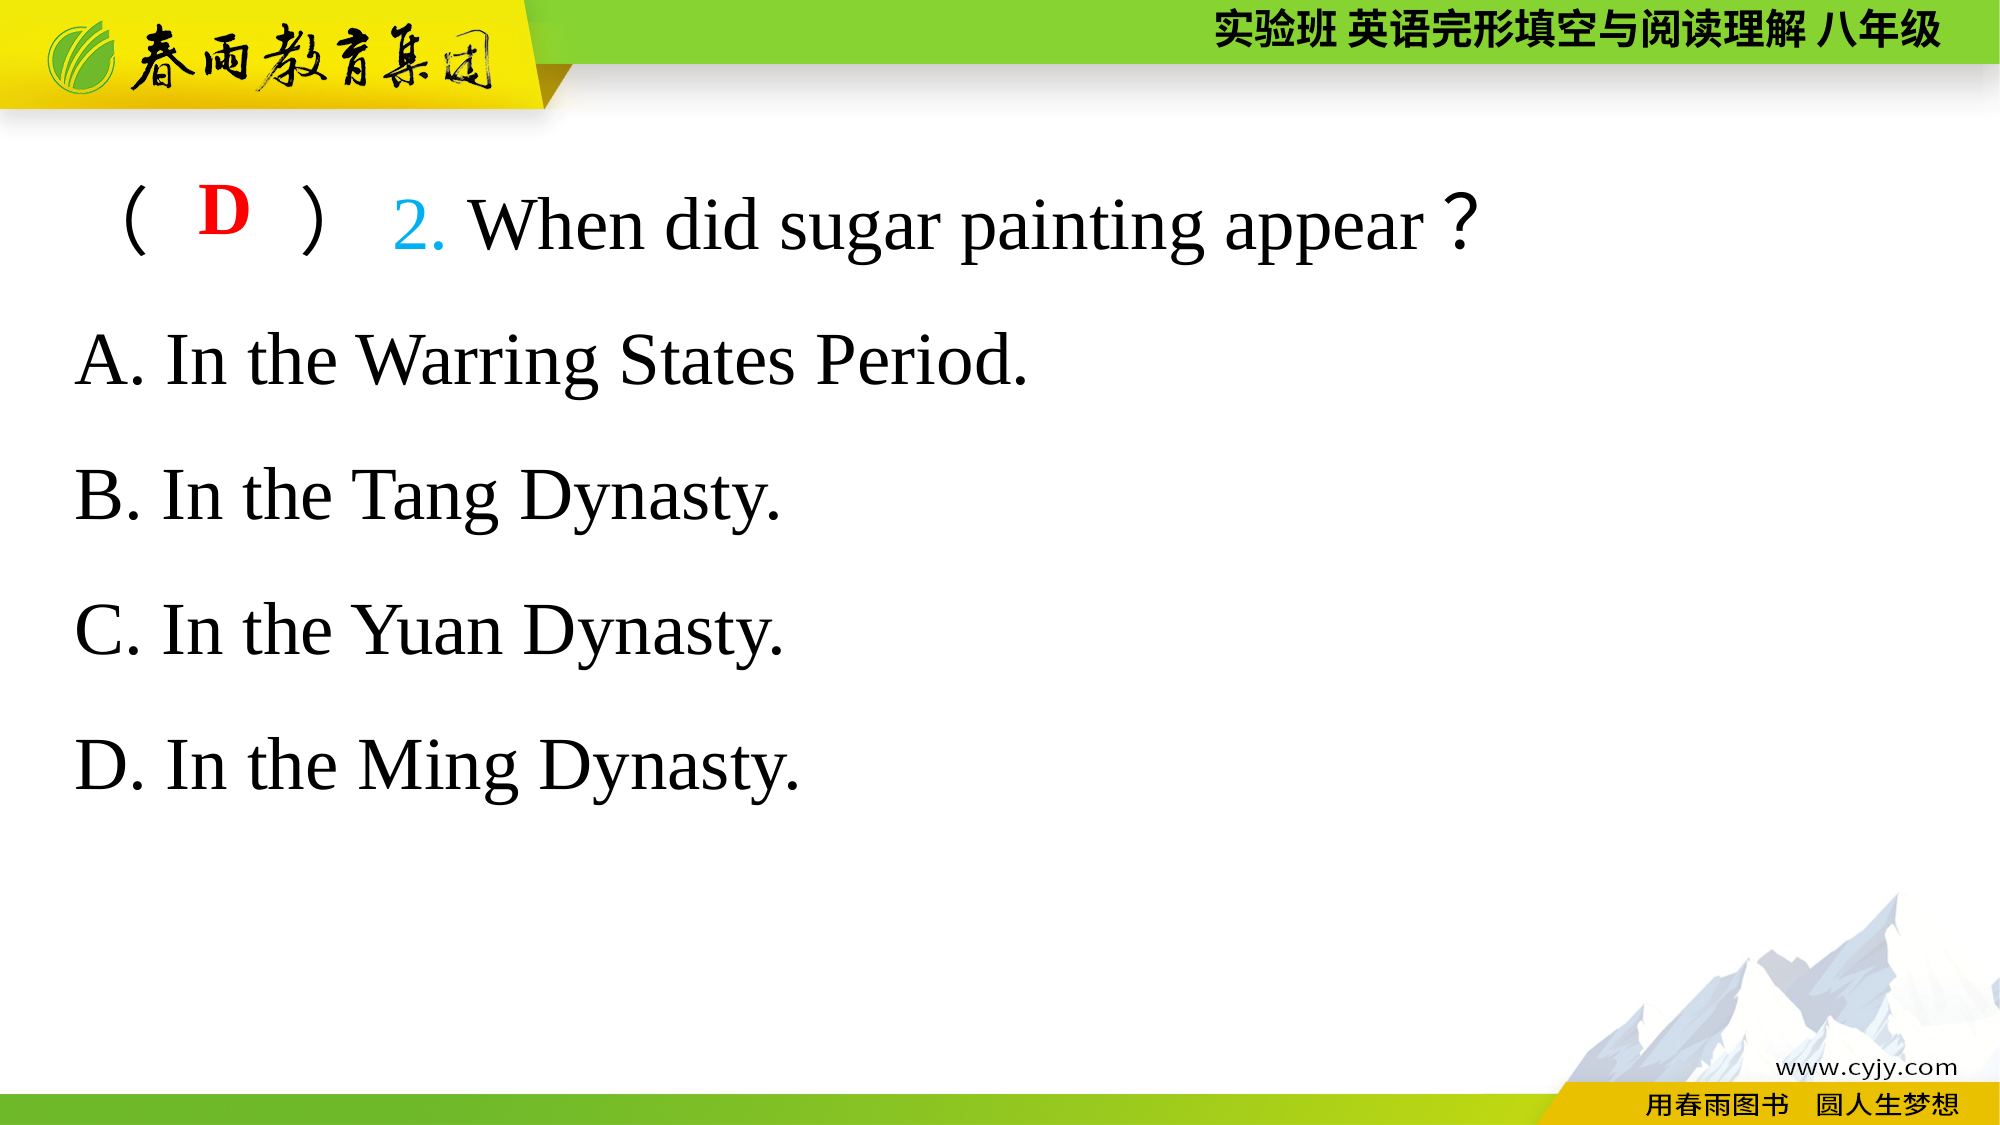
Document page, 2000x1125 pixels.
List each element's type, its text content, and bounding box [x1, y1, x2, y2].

picture [0, 0, 2000, 1125]
text_box D [183, 152, 268, 258]
list （ ）2. When did sugar painting appear？ A. In the Warring States Period. B. In the Tang Dynasty. C. In the Yuan Dynasty. D. In the Ming Dynasty. [59, 122, 1944, 820]
